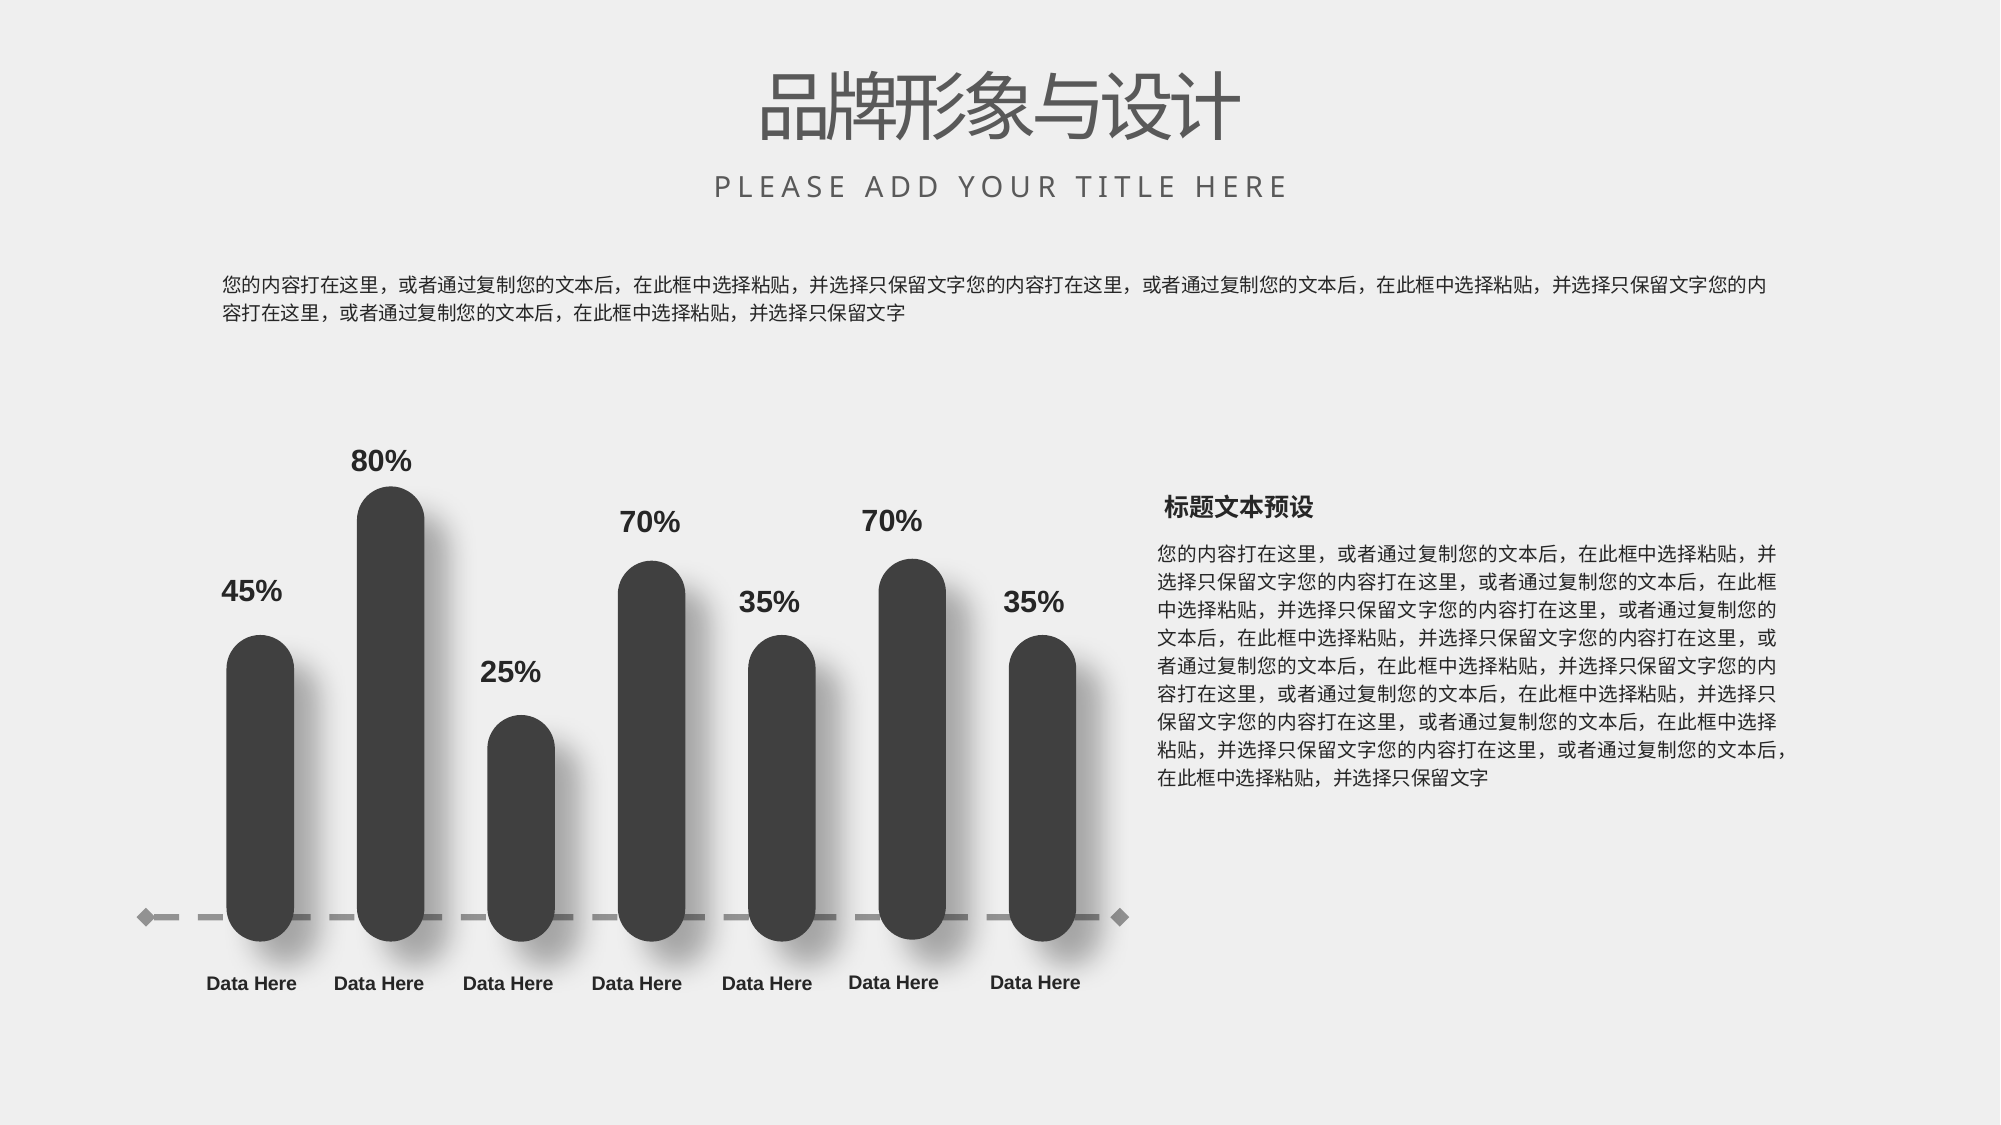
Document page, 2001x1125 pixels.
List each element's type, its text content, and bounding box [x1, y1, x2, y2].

text_box 70% [619, 491, 698, 549]
text_box Data Here [591, 962, 702, 1003]
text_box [1157, 482, 1779, 1019]
text_box 您的内容打在这里，或者通过复制您的文本后，在此框中选择粘贴，并选择只保留文字您的内容打在这里，或者通过复制您的文本后，在此框中选择粘贴，并选择只保留文字您的内容打在这里，或者通过复制您的文本后，在此框中选择粘贴，并选择只保留文字 [222, 268, 1766, 347]
text_box [1007, 633, 1078, 943]
text_box Data Here [462, 962, 573, 1003]
text_box Data Here [206, 962, 317, 1003]
text_box 35% [738, 571, 818, 629]
text_box 35% [1003, 571, 1082, 629]
text_box [747, 633, 817, 943]
text_box [139, 910, 158, 924]
text_box [225, 633, 296, 943]
text_box 25% [480, 641, 559, 699]
text_box 70% [861, 491, 940, 548]
text_box 45% [221, 561, 300, 618]
text_box [877, 557, 947, 941]
text_box Data Here [721, 962, 832, 1003]
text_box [573, 52, 1427, 214]
text_box Data Here [333, 962, 444, 1003]
text_box [355, 485, 426, 943]
text_box 80% [350, 430, 429, 488]
text_box [486, 713, 556, 943]
text_box Data Here [848, 961, 958, 1002]
text_box Data Here [989, 961, 1100, 1002]
text_box [616, 559, 687, 943]
